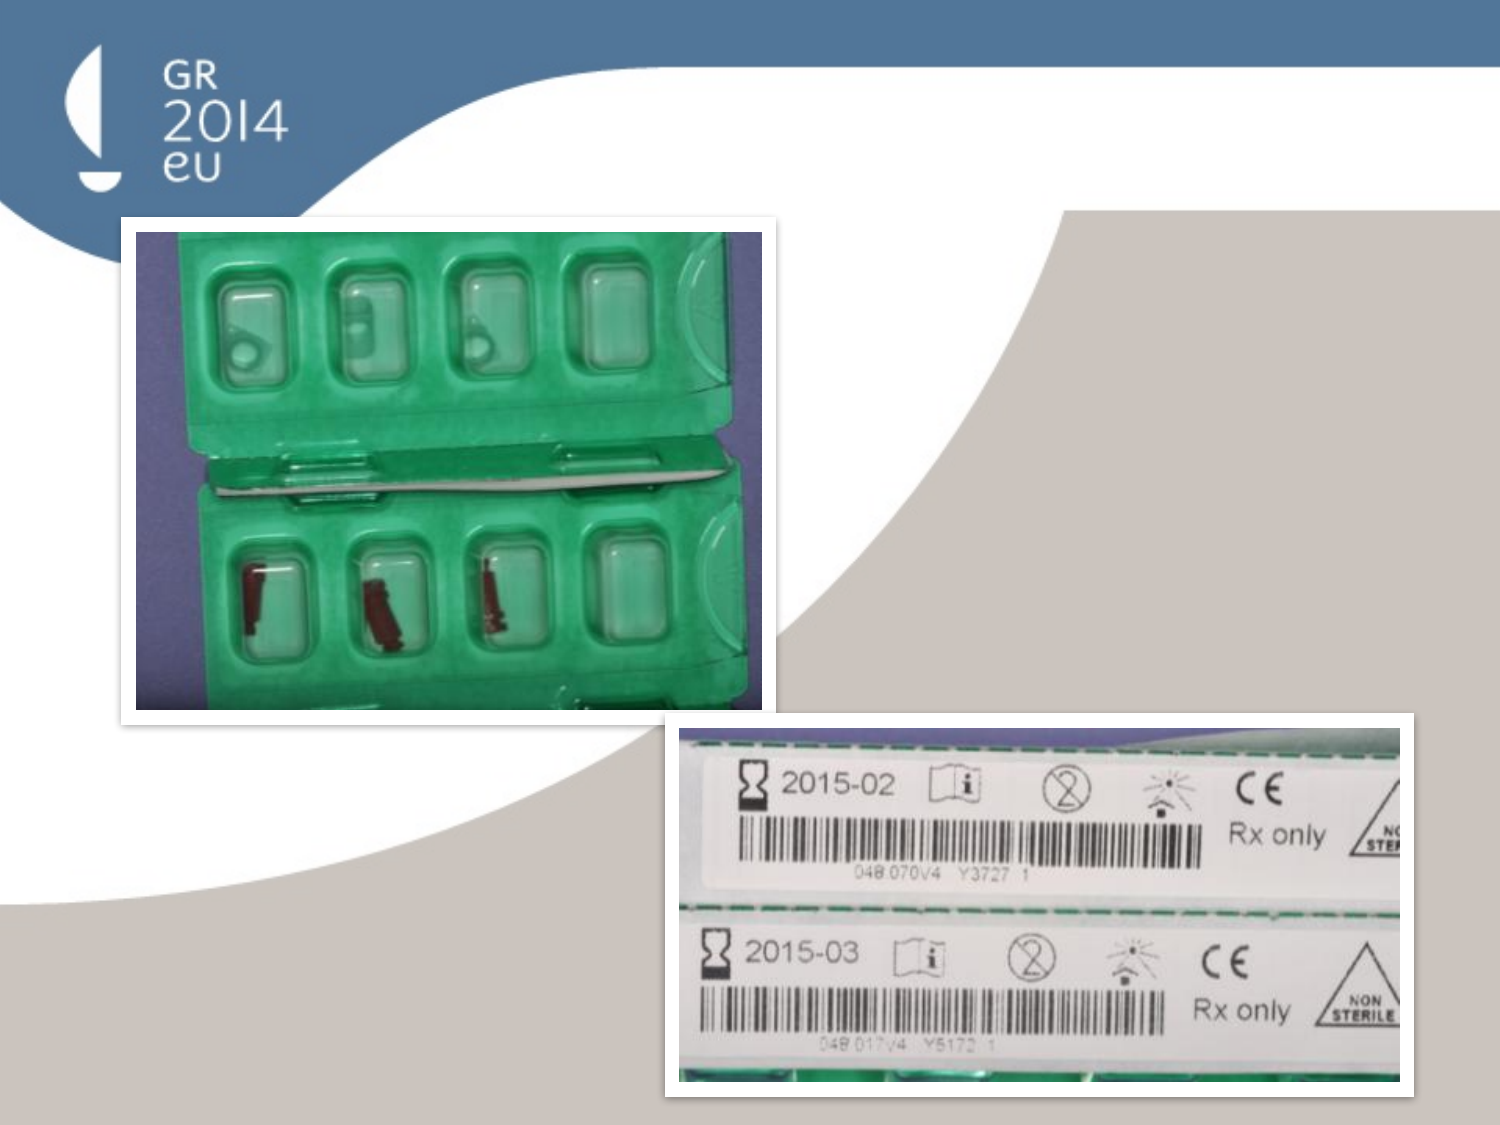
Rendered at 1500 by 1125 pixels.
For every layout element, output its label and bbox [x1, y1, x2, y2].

picture [678, 727, 1400, 1083]
picture [135, 231, 763, 711]
